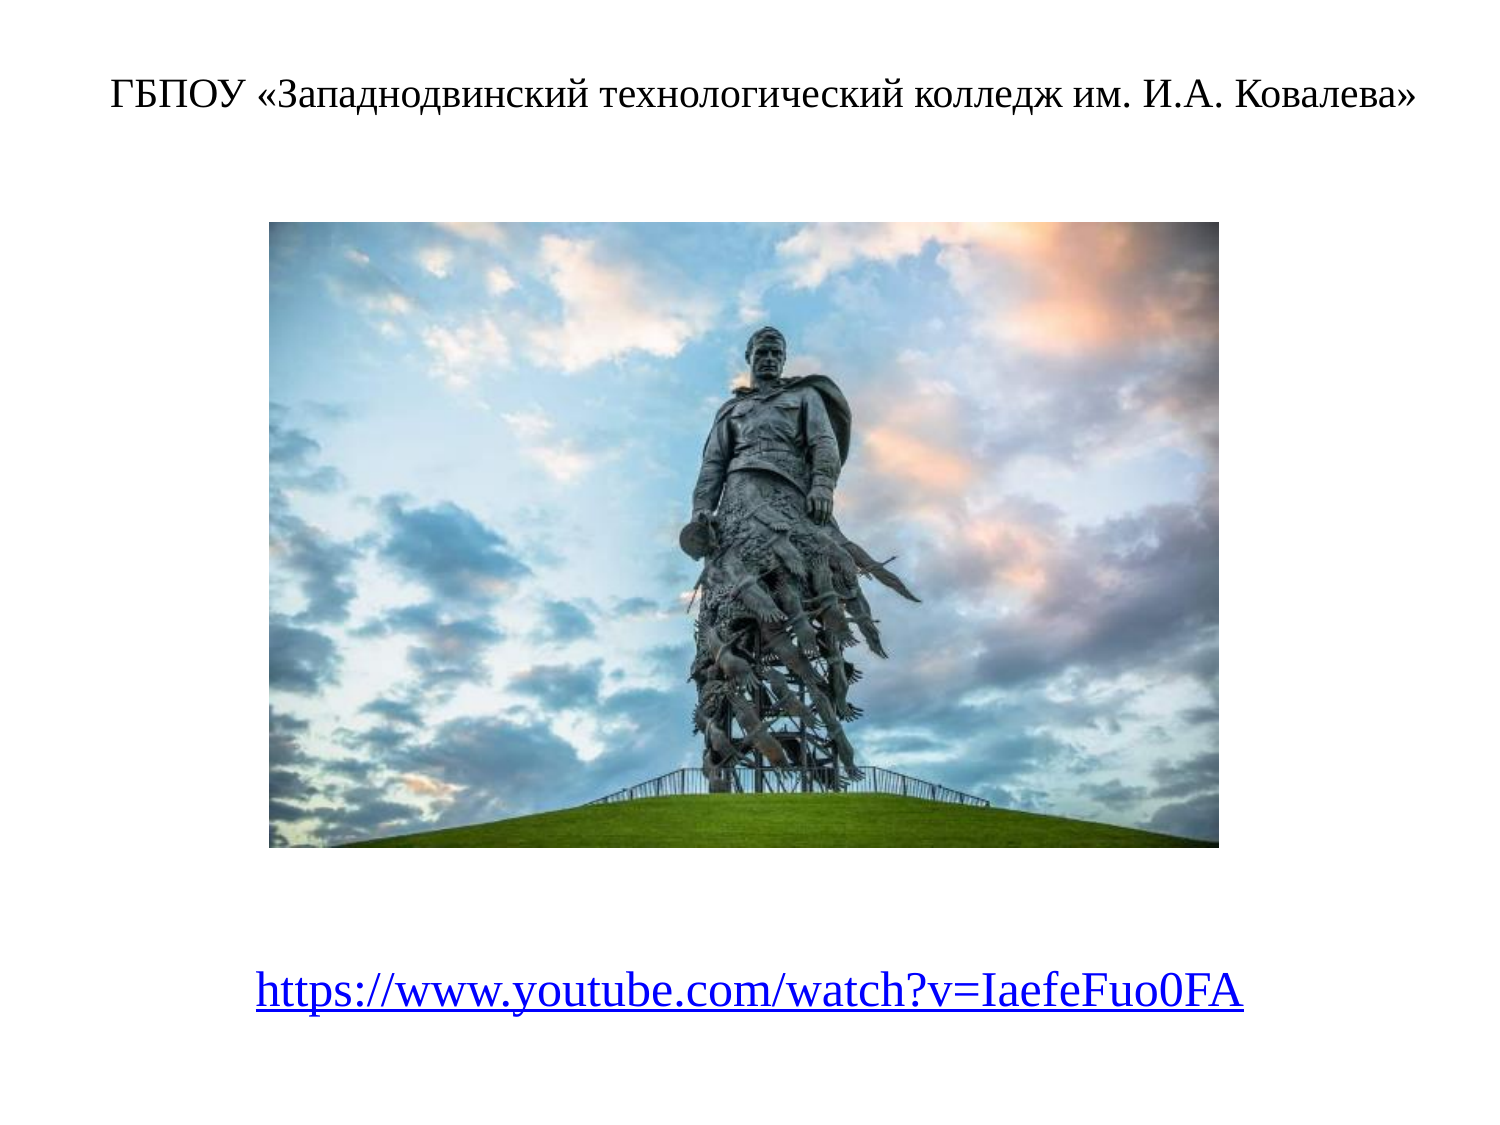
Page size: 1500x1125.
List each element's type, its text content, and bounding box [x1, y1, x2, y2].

picture [269, 222, 1219, 848]
subtitle ГБПОУ «Западнодвинский технологический колледж им. И.А. Ковалева» [70, 58, 1458, 141]
text_box https://www.youtube.com/watch?v=IaefeFuo0FA [210, 949, 1289, 1024]
